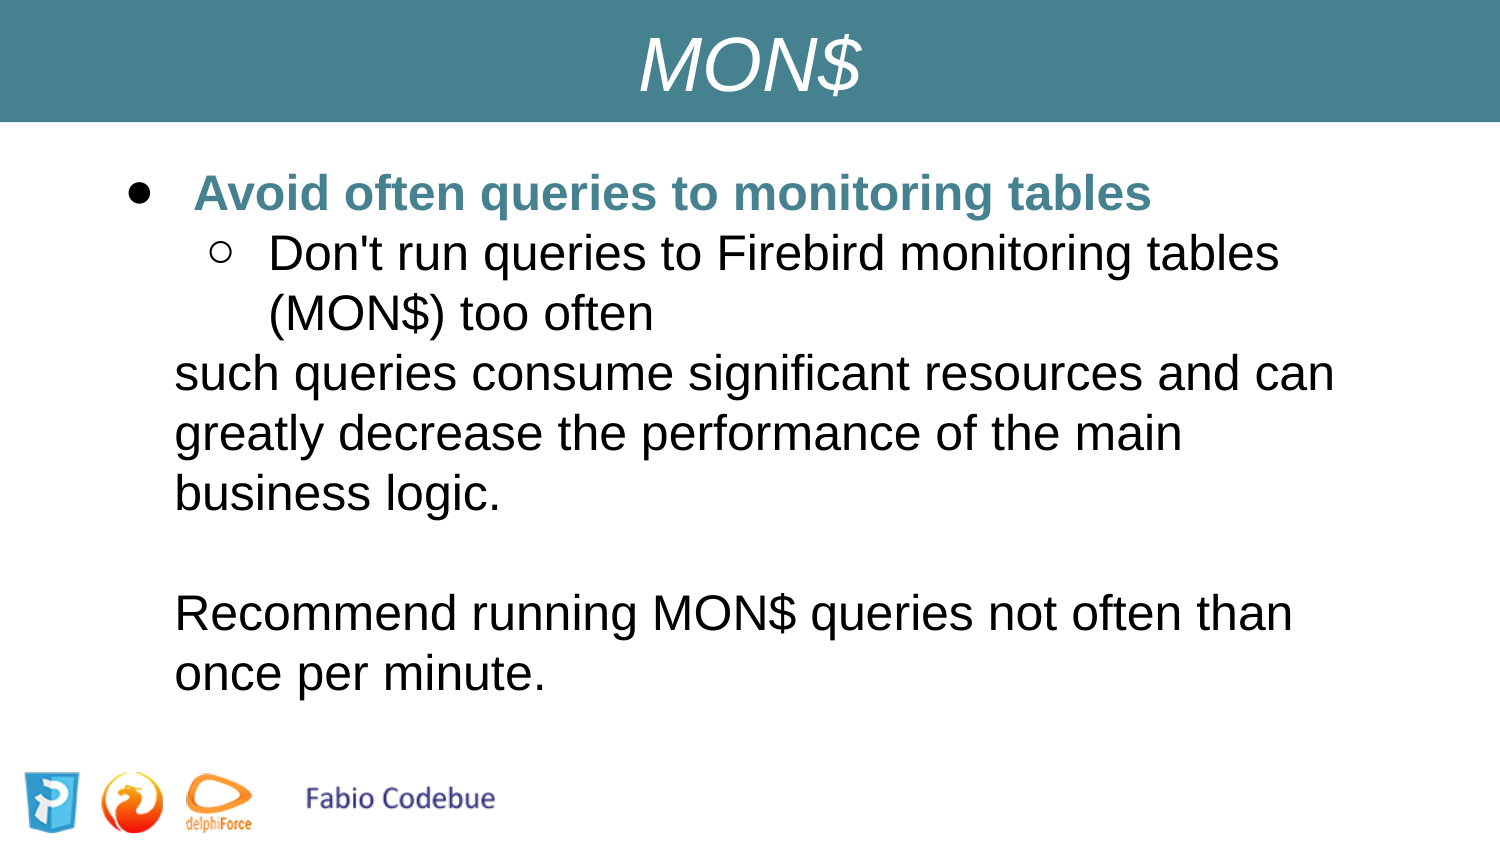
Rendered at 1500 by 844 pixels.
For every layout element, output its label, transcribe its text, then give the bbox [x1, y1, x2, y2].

list Avoid often queries to monitoring tables Don't run queries to Firebird monitoring tables (MON$) too often such queries consume significant resources and can greatly decrease the performance of the main business logic. Recommend running MON$ queries not often than once per minute. [103, 145, 1397, 760]
text_box MON$ [0, 0, 1500, 123]
picture [0, 123, 1500, 844]
